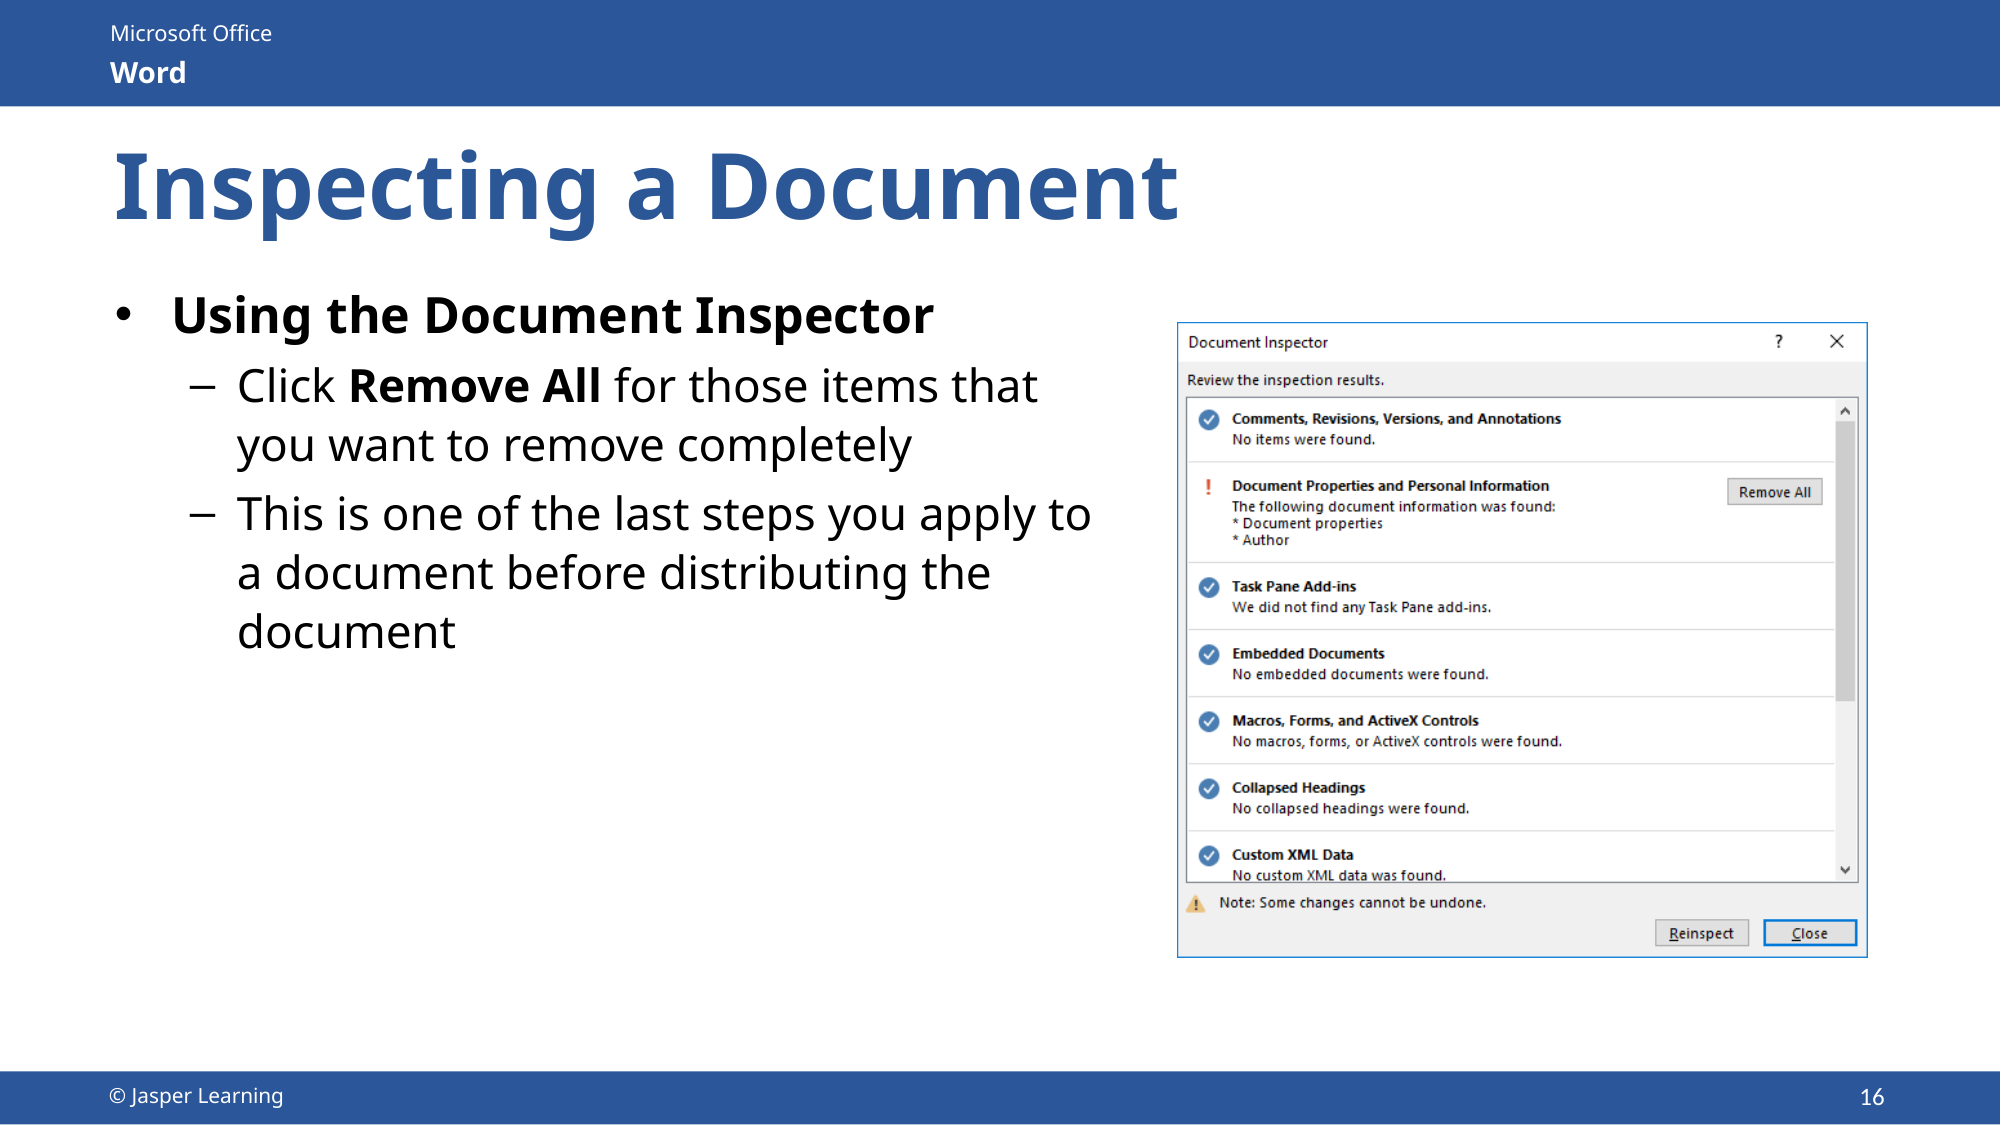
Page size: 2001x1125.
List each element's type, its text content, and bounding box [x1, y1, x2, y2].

footer © Jasper Learning [94, 1066, 769, 1125]
picture [1177, 322, 1869, 958]
list Using the Document Inspector Click Remove All for those items that you want to remove completely This is one of the last steps you apply to a document before distributing the document [99, 270, 1140, 1007]
slide_number 16 [1433, 1065, 1900, 1125]
title Inspecting a Document [99, 118, 1866, 248]
